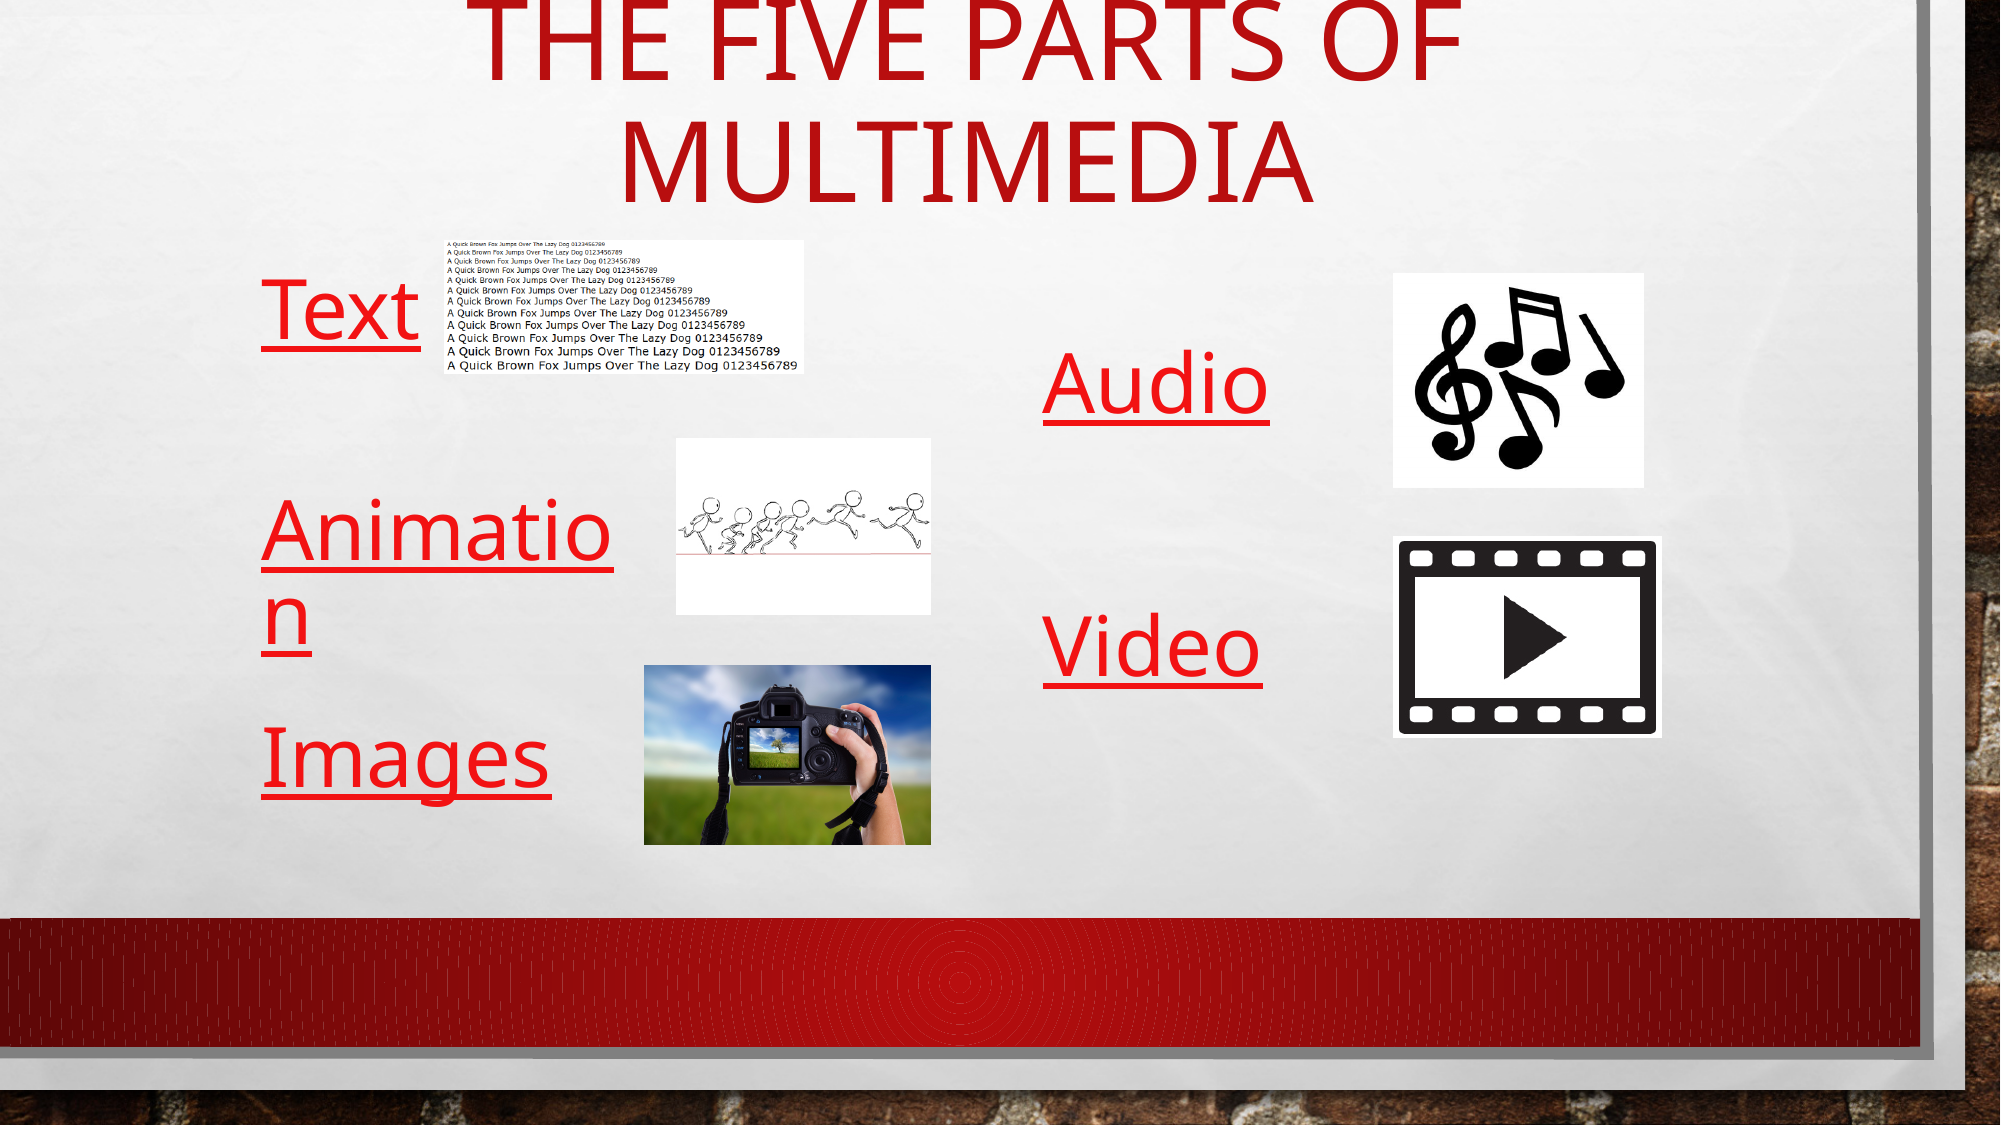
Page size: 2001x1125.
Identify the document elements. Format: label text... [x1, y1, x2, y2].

picture [676, 438, 931, 616]
picture [0, 0, 2000, 1125]
picture [444, 239, 804, 375]
text_box Animation [246, 470, 643, 599]
picture [643, 665, 931, 845]
text_box Video [1027, 586, 1393, 715]
text_box Audio [1027, 322, 1393, 452]
title The five parts of multimedia [112, 10, 1818, 200]
picture [1393, 536, 1663, 738]
picture [1393, 273, 1644, 489]
text_box Images [246, 696, 587, 826]
text_box Text [246, 249, 445, 378]
